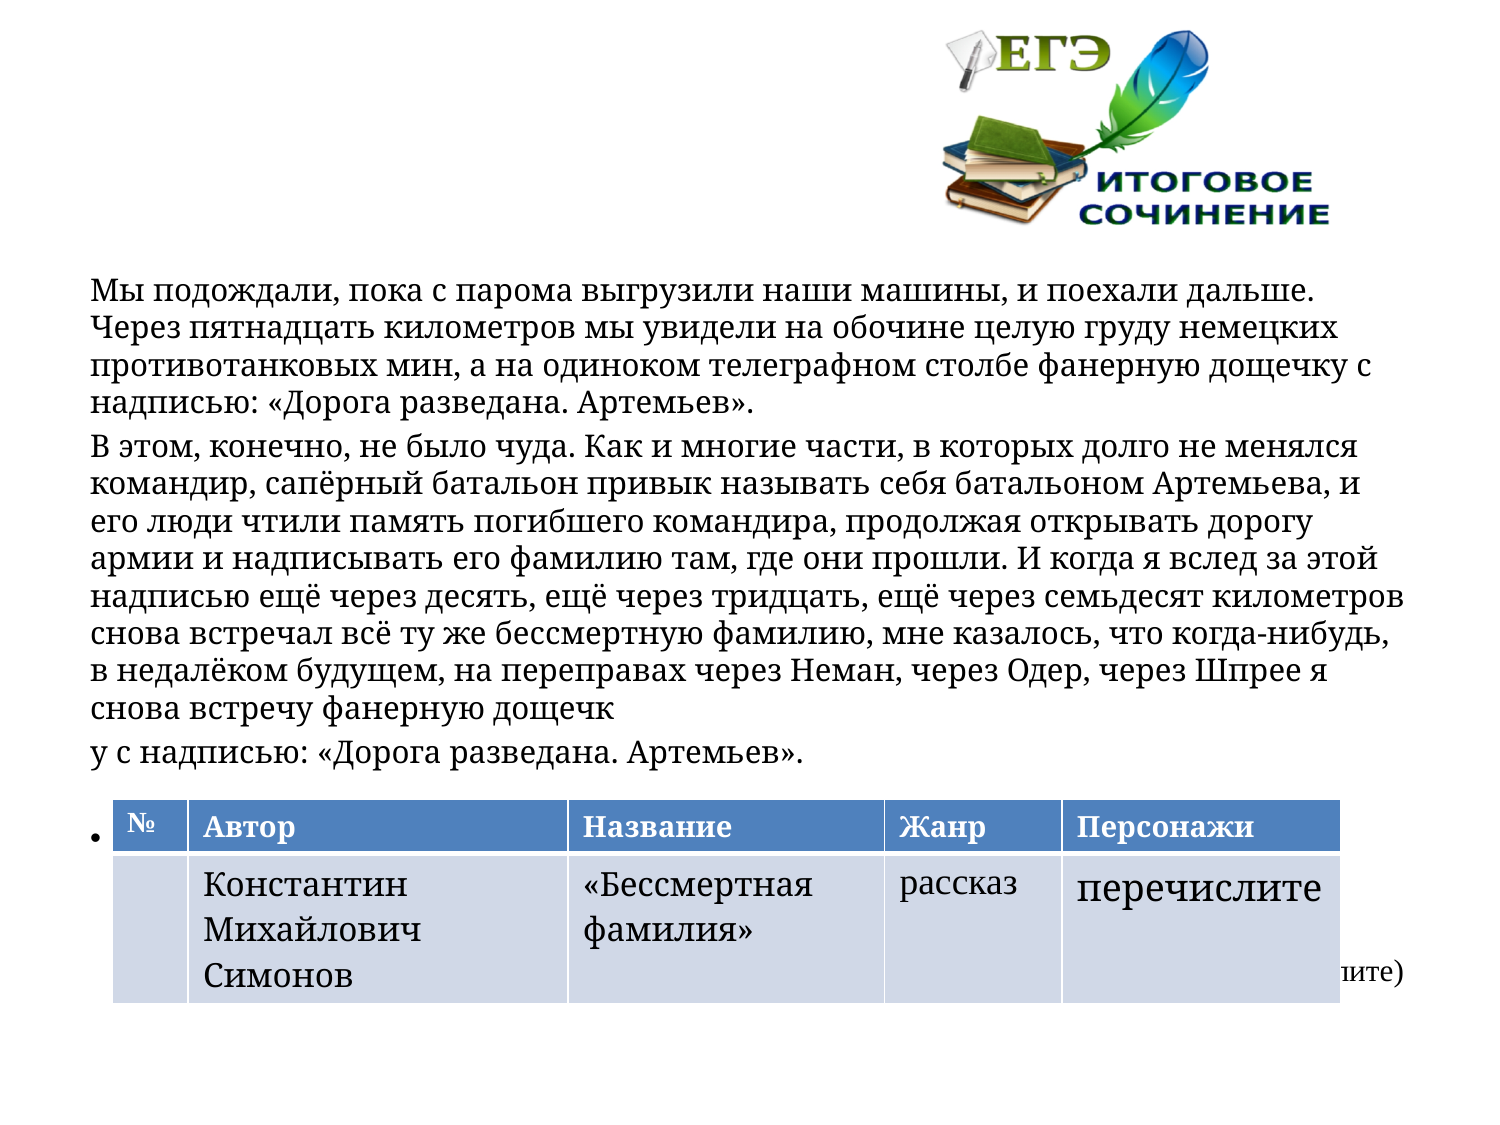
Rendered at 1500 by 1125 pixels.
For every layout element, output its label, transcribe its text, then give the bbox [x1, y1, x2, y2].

table_header Название [569, 800, 884, 851]
table_cell [113, 856, 187, 1003]
table_cell перечислите [1063, 856, 1340, 1003]
table_header Жанр [885, 800, 1061, 851]
table_cell «Бессмертная фамилия» [569, 856, 884, 1003]
table_cell рассказ [885, 856, 1061, 1003]
table_header № [113, 800, 187, 851]
table_cell Константин Михайлович Симонов [189, 856, 567, 1003]
table_header Автор [189, 800, 567, 851]
picture [879, 18, 1424, 244]
table_header Персонажи [1063, 800, 1340, 851]
list Мы подождали, пока с парома выгрузили наши машины, и поехали дальше. Через пятнадцать километров мы увидели на обочине целую груду немецких противотанковых мин, а на одиноком телеграфном столбе фанерную дощечку с надписью: «Дорога разведана. Артемьев». В этом, конечно, не было чуда. Как и многие части, в которых долго не менялся командир, сапёрный батальон привык называть себя батальоном Артемьева, и его люди чтили память погибшего командира, продолжая открывать дорогу армии и надписывать его фамилию там, где они прошли. И когда я вслед за этой надписью ещё через десять, ещё через тридцать, ещё через семьдесят километров снова встречал всё ту же бессмертную фамилию, мне казалось, что когда-нибудь, в недалёком будущем, на переправах через Неман, через Одер, через Шпрее я снова встречу фанерную дощечк у с надписью: «Дорога разведана. Артемьев». Внесите в «Банк аргументов» информацию об этом тексте: Автор Название Жанр Персонажи Константин Михайлович Симонов «Бессмертная фамилия» (перечислите) [75, 262, 1425, 1005]
